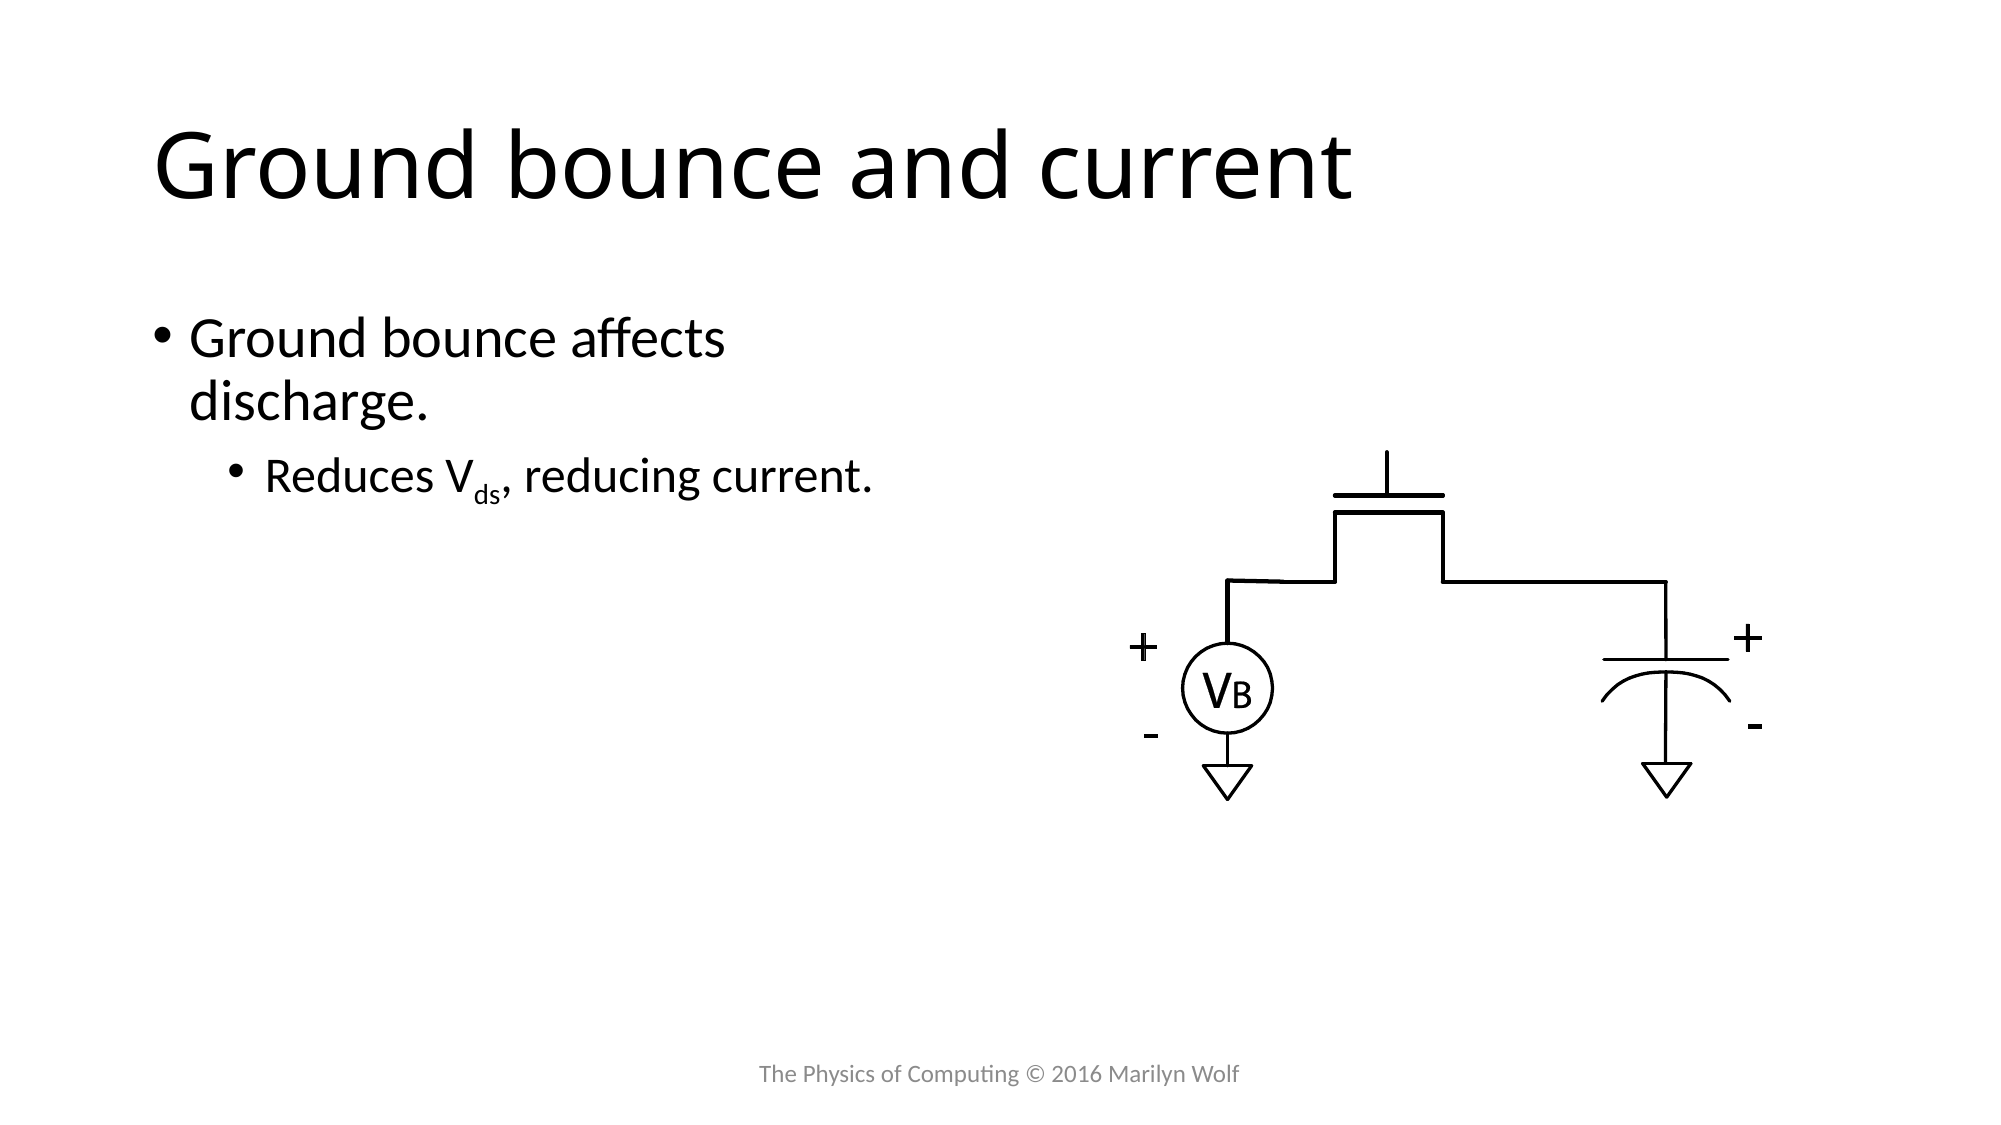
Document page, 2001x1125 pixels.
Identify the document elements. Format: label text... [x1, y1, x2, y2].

list Ground bounce affects discharge. Reduces Vds, reducing current. [137, 299, 988, 1014]
title Ground bounce and current [137, 59, 1863, 278]
footer The Physics of Computing © 2016 Marilyn Wolf [662, 1042, 1338, 1103]
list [1127, 448, 1766, 803]
